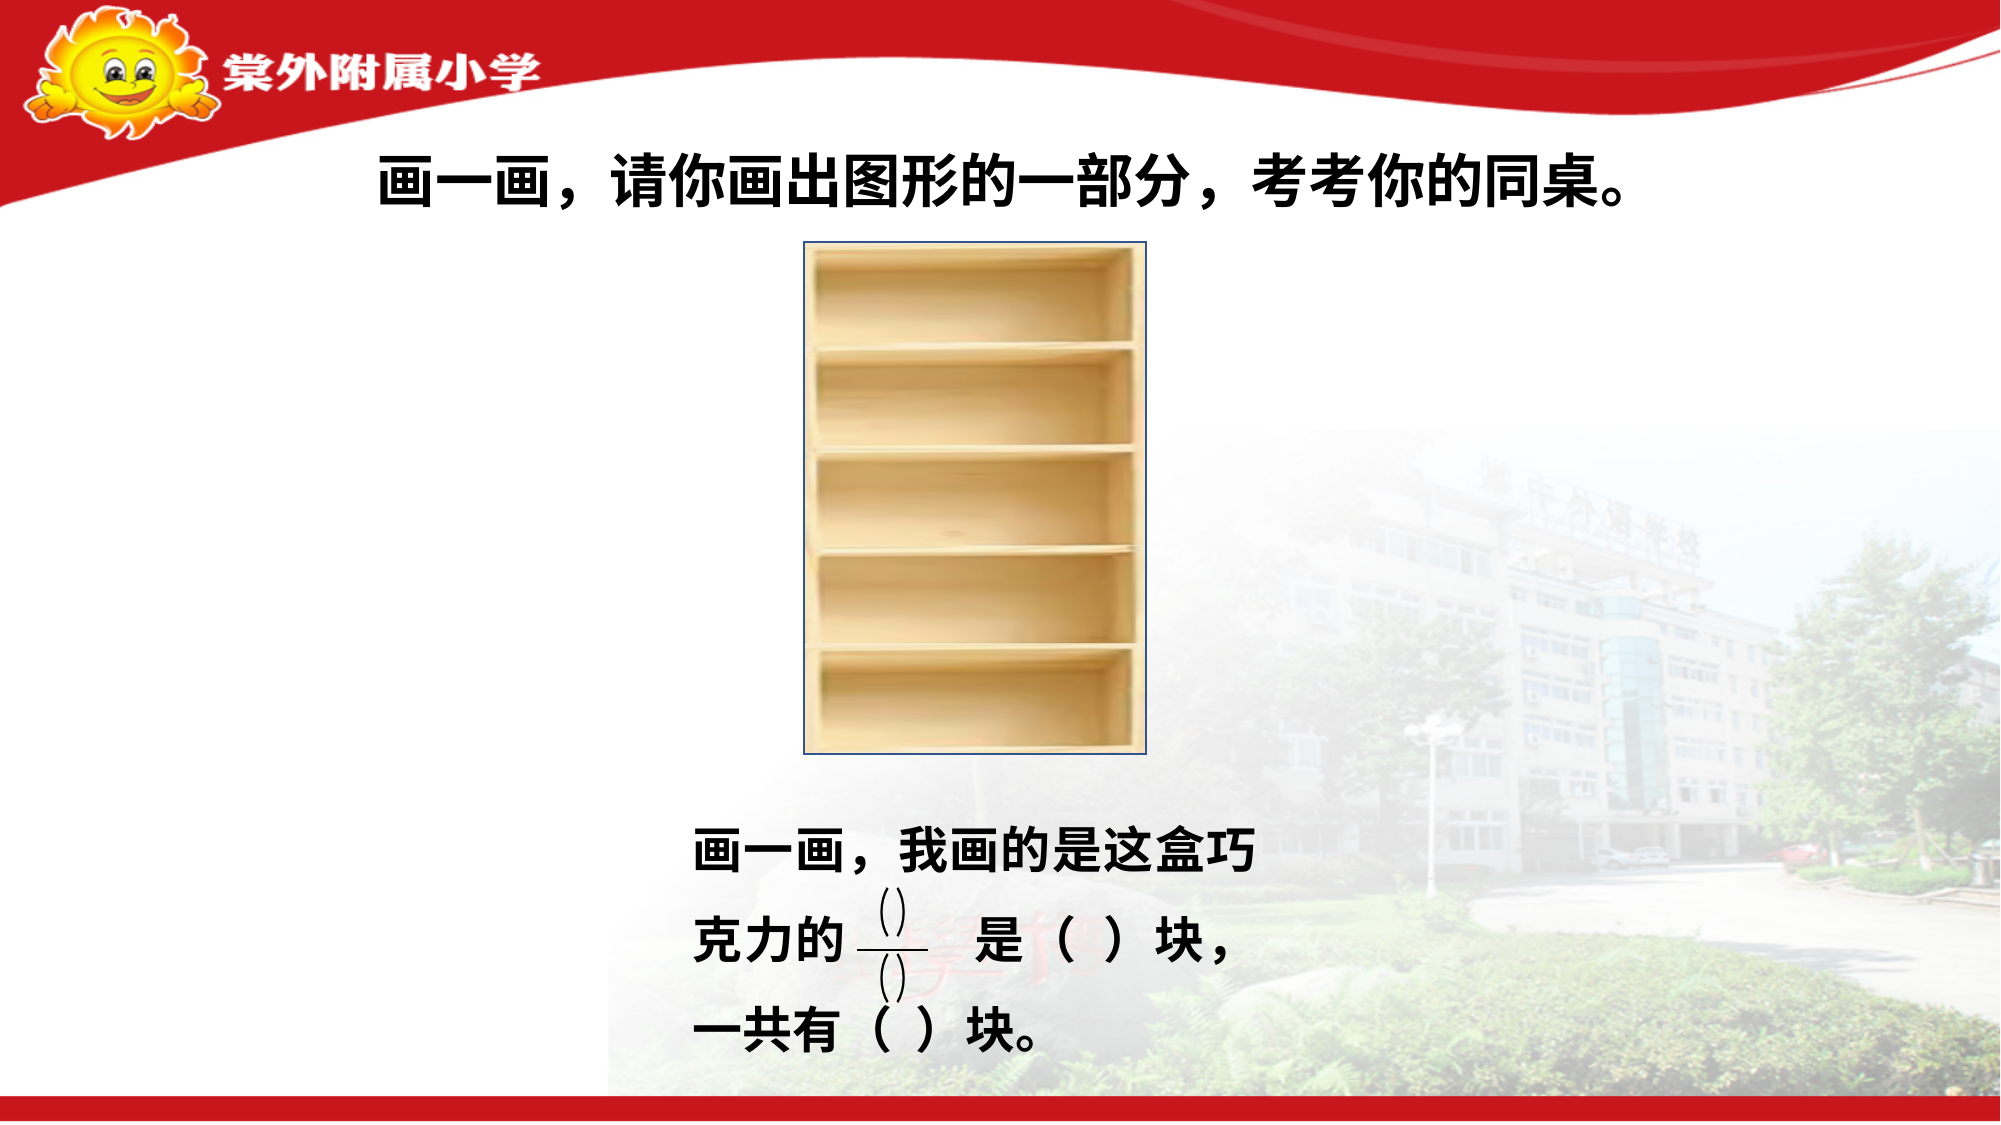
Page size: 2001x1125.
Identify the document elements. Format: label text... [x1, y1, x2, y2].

picture [0, 0, 2001, 1125]
text_box 画一画，请你画出图形的一部分，考考你的同桌。 [362, 137, 1626, 222]
text_box 画一画，我画的是这盒巧克力的 是（ ）块，一共有（ ）块。 [678, 781, 1272, 1066]
text_box [88, 349, 1721, 980]
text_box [803, 242, 1147, 754]
